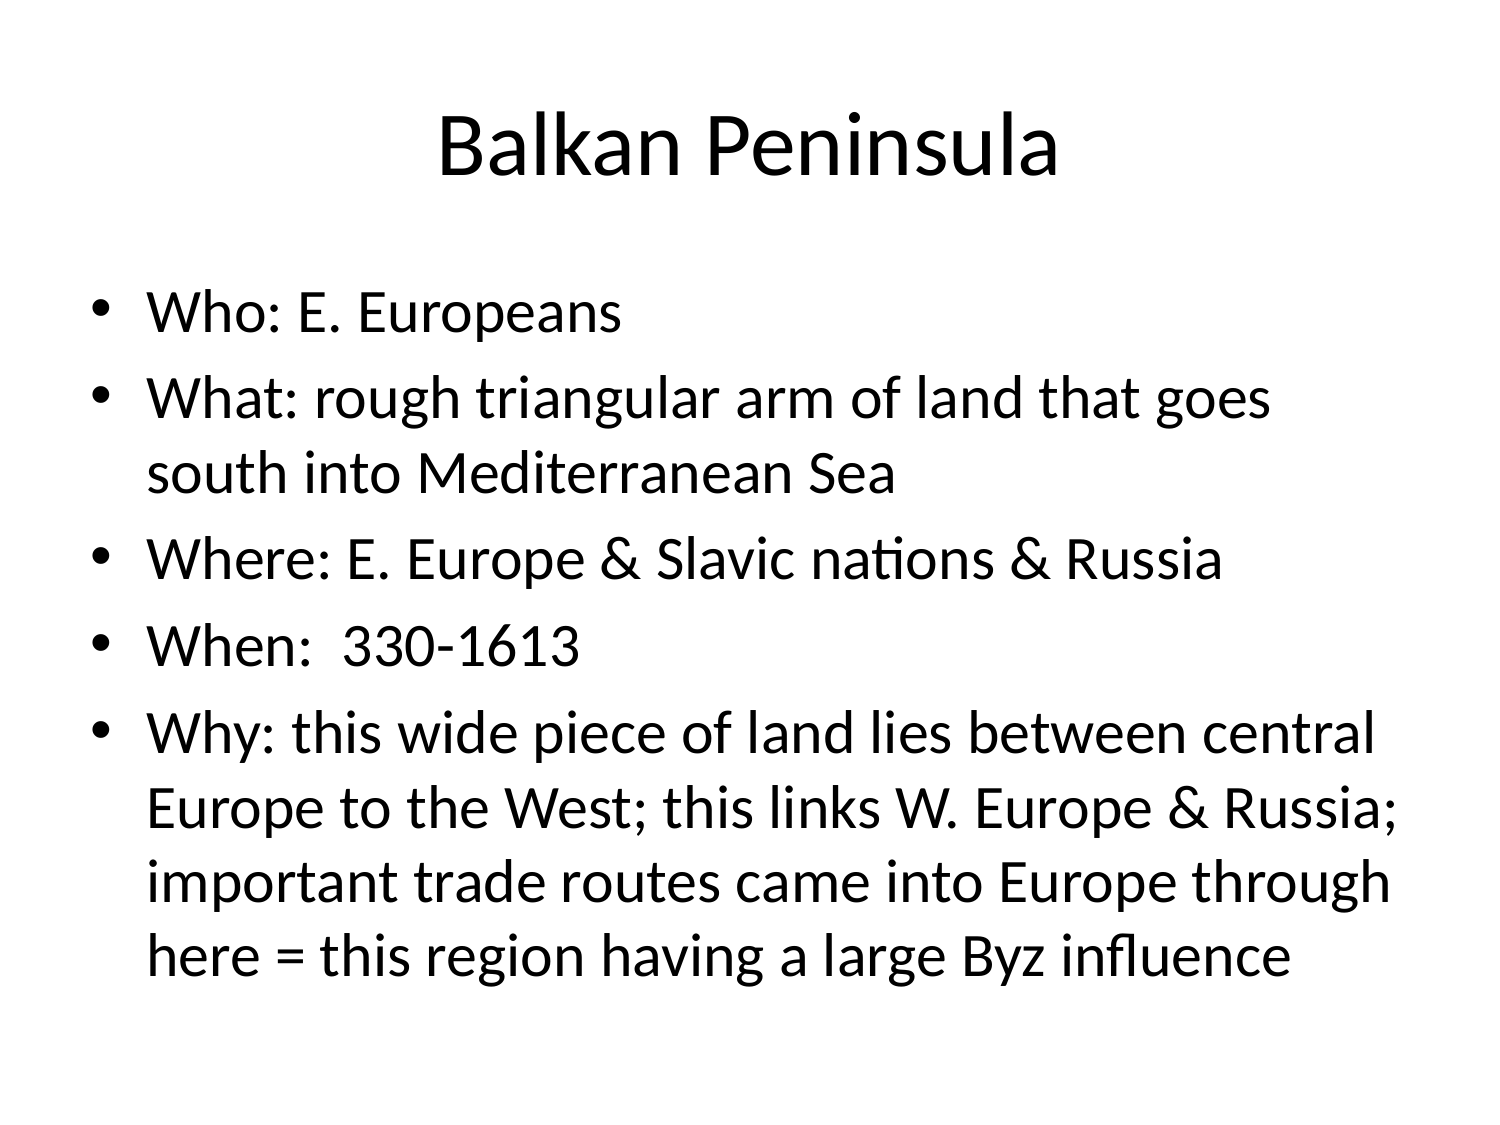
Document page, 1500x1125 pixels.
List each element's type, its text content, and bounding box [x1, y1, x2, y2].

title Balkan Peninsula [75, 45, 1425, 233]
list Who: E. Europeans What: rough triangular arm of land that goes south into Mediterranean Sea Where: E. Europe & Slavic nations & Russia When: 330-1613 Why: this wide piece of land lies between central Europe to the West; this links W. Europe & Russia; important trade routes came into Europe through here = this region having a large Byz influence [75, 262, 1425, 1005]
